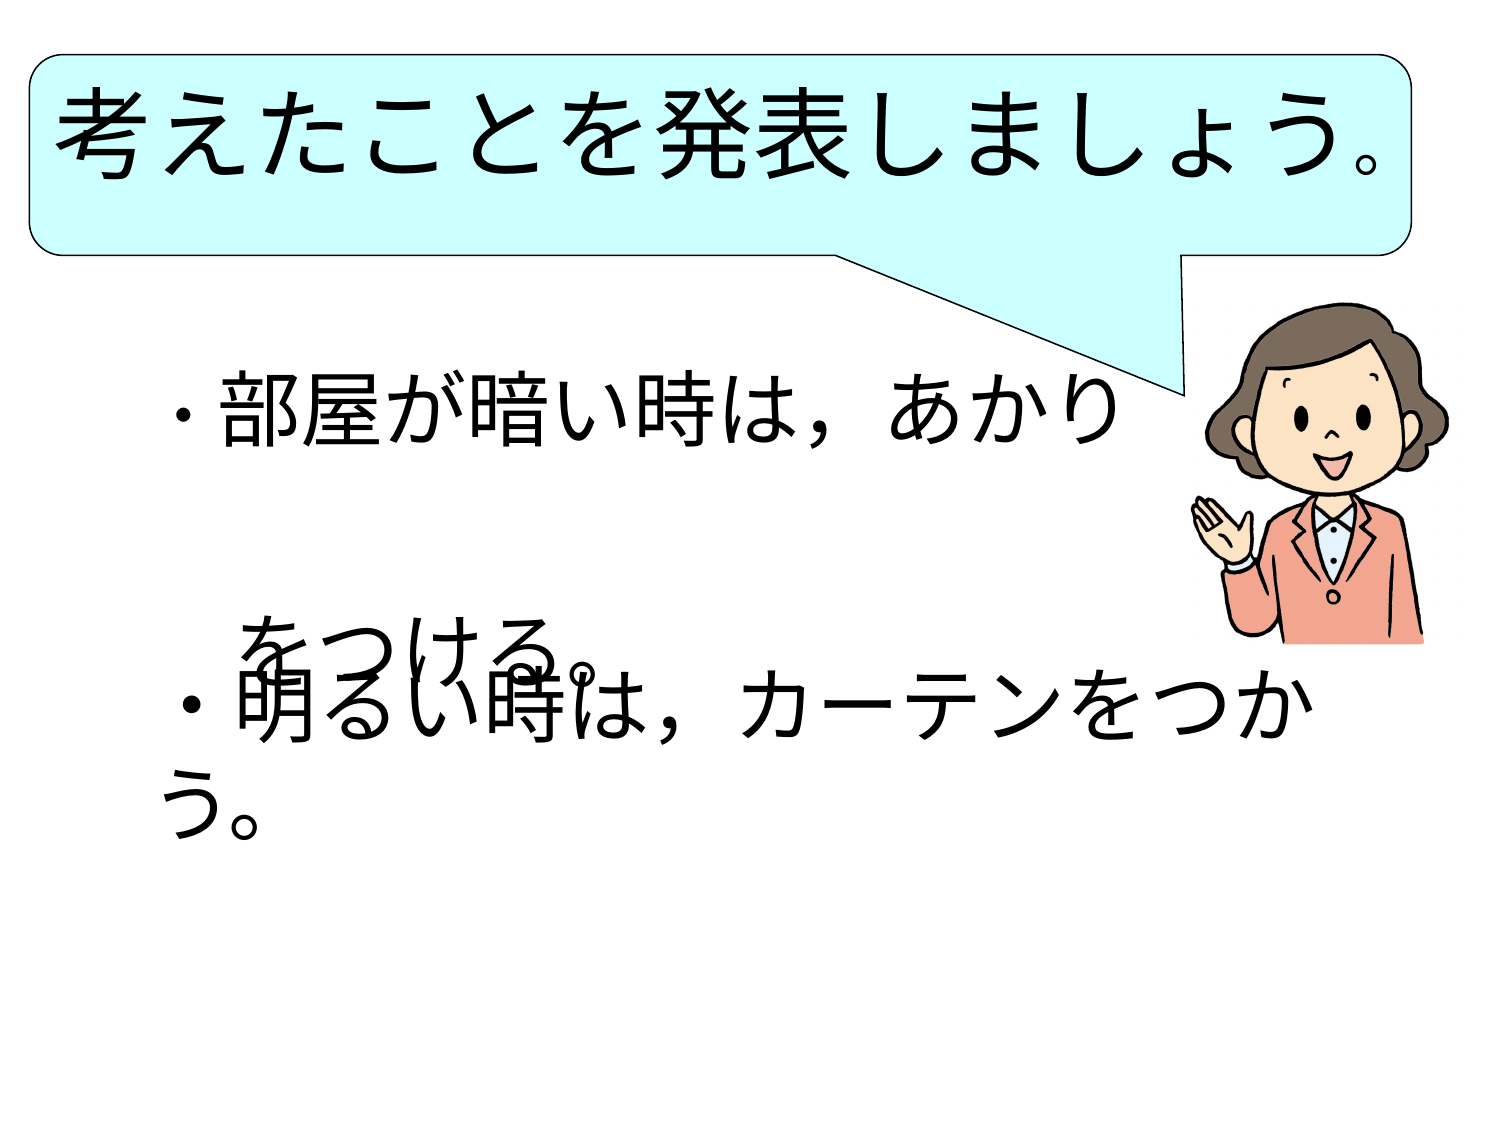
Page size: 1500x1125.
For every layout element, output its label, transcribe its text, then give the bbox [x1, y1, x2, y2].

picture [1172, 284, 1459, 658]
text_box ・部屋が暗い時は，あかり をつける。 [135, 350, 1152, 707]
text_box 考えたことを発表しましょう。 [29, 54, 1412, 389]
text_box ・明るい時は，カーテンをつかう。 [135, 645, 1376, 860]
